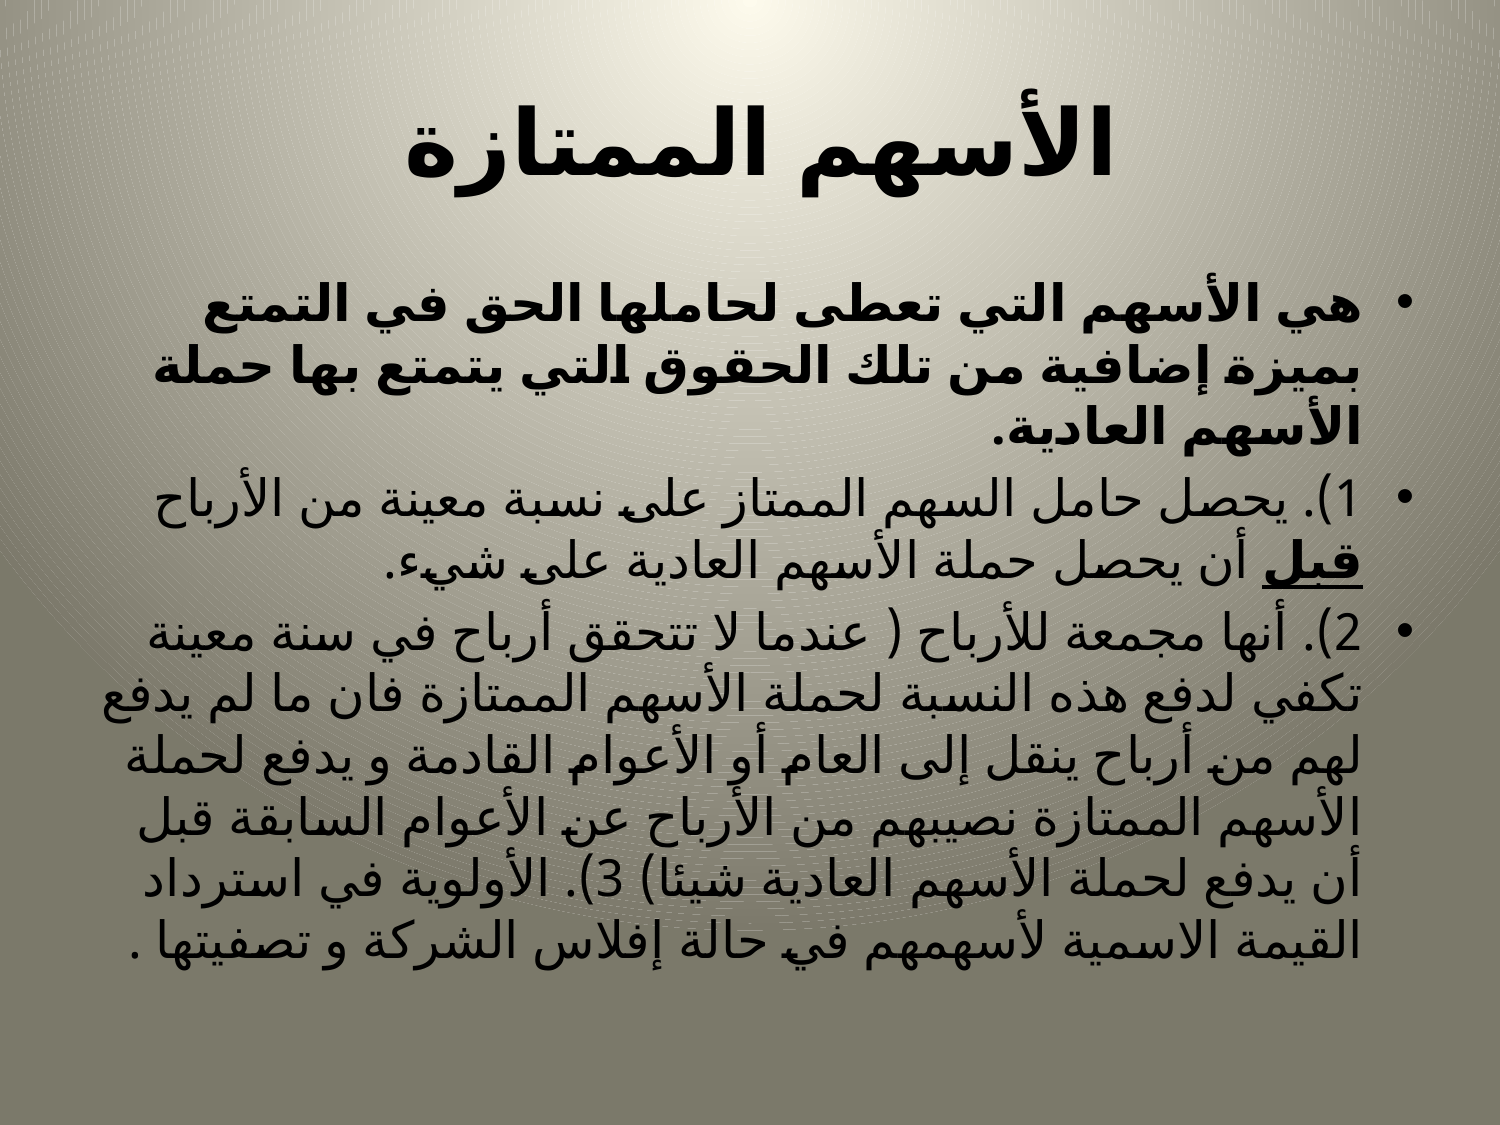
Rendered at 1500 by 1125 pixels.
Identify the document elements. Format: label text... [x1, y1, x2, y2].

title الأسهم الممتازة [75, 45, 1425, 233]
list هي الأسهم التي تعطى لحاملها الحق في التمتع بميزة إضافية من تلك الحقوق التي يتمتع بها حملة الأسهم العادية. 1). يحصل حامل السهم الممتاز على نسبة معينة من الأرباح قبل أن يحصل حملة الأسهم العادية على شيء. 2). أنها مجمعة للأرباح ( عندما لا تتحقق أرباح في سنة معينة تكفي لدفع هذه النسبة لحملة الأسهم الممتازة فان ما لم يدفع لهم من أرباح ينقل إلى العام أو الأعوام القادمة و يدفع لحملة الأسهم الممتازة نصيبهم من الأرباح عن الأعوام السابقة قبل أن يدفع لحملة الأسهم العادية شيئا) 3). الأولوية في استرداد القيمة الاسمية لأسهمهم في حالة إفلاس الشركة و تصفيتها . [75, 262, 1425, 1005]
